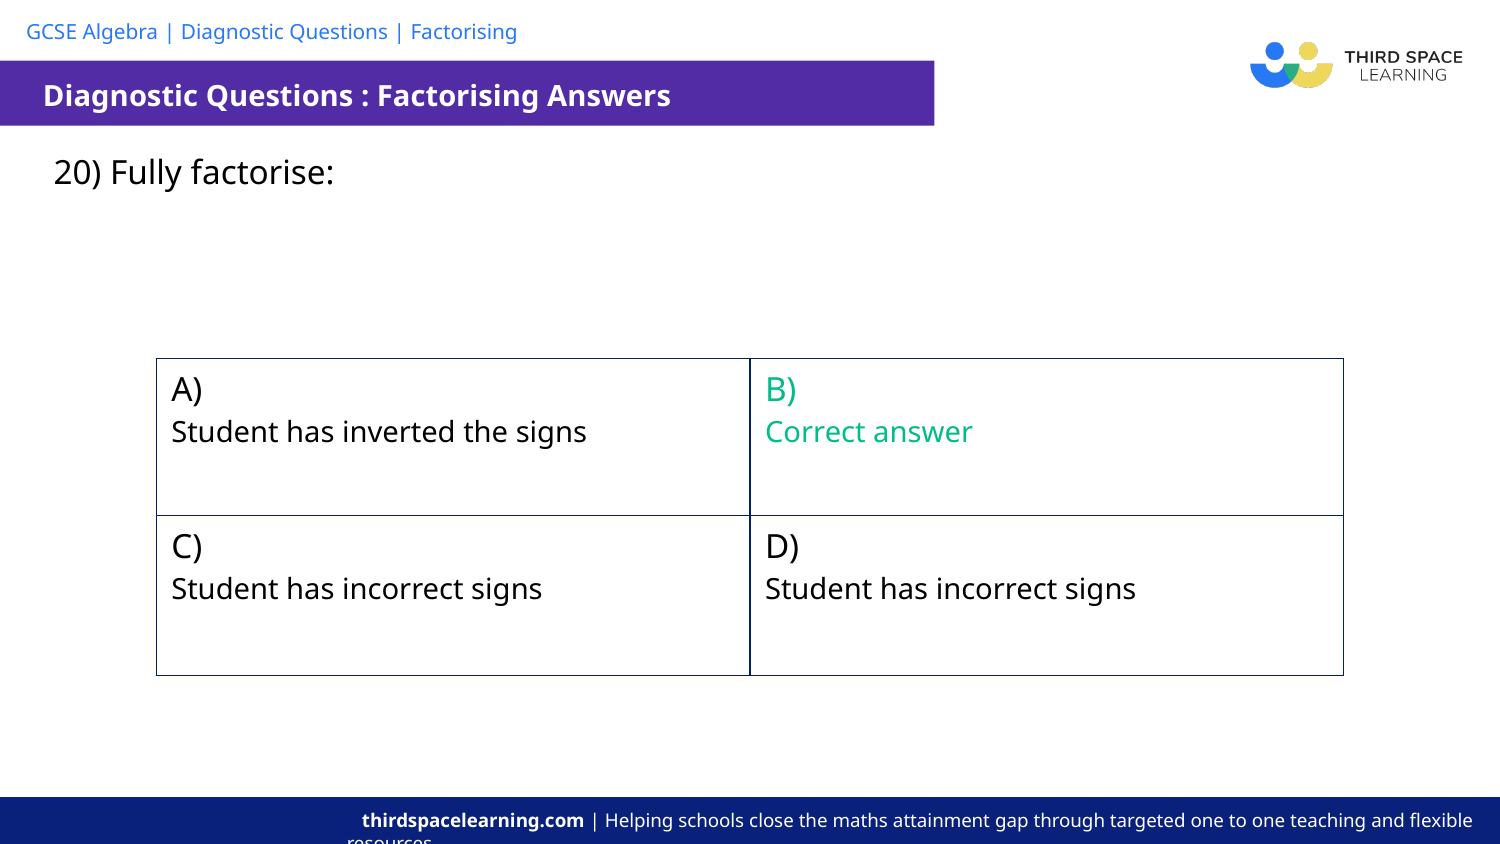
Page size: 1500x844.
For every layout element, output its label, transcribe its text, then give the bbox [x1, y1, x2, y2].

picture [1250, 33, 1465, 99]
text_box Diagnostic Questions : Factorising Answers [27, 61, 849, 127]
